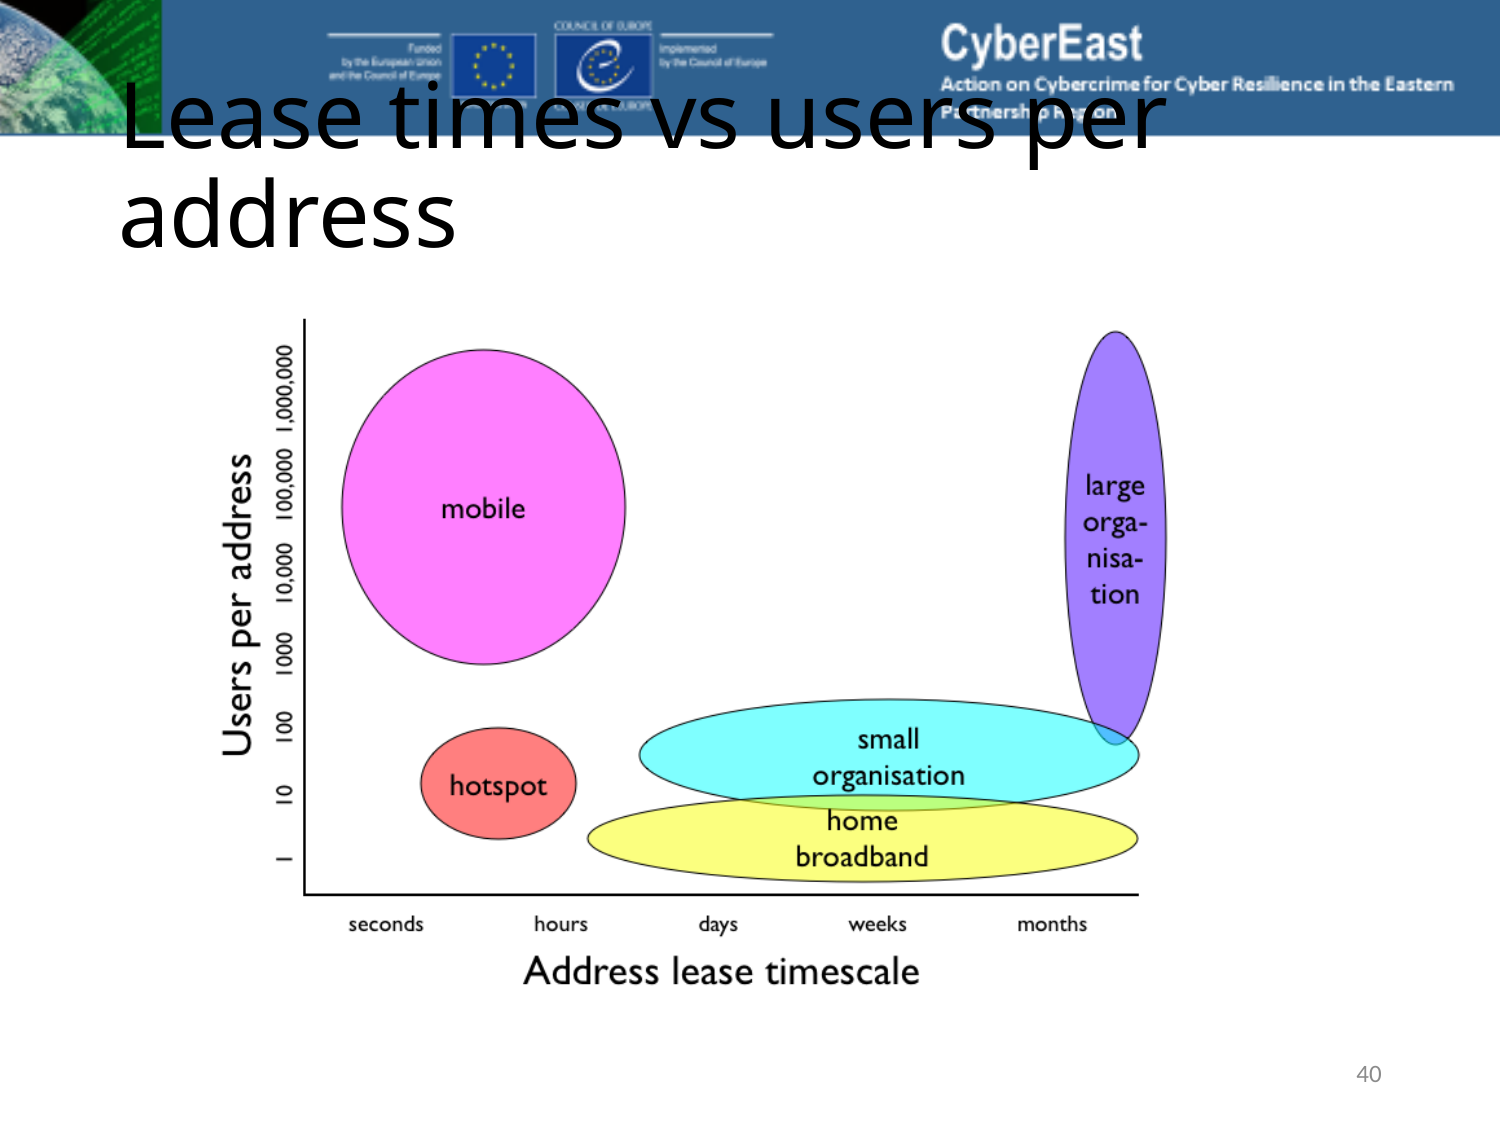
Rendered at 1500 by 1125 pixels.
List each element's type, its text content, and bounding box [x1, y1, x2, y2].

title Lease times vs users per address [103, 59, 1397, 278]
slide_number 40 [1059, 1042, 1397, 1103]
picture [0, 0, 1500, 1125]
